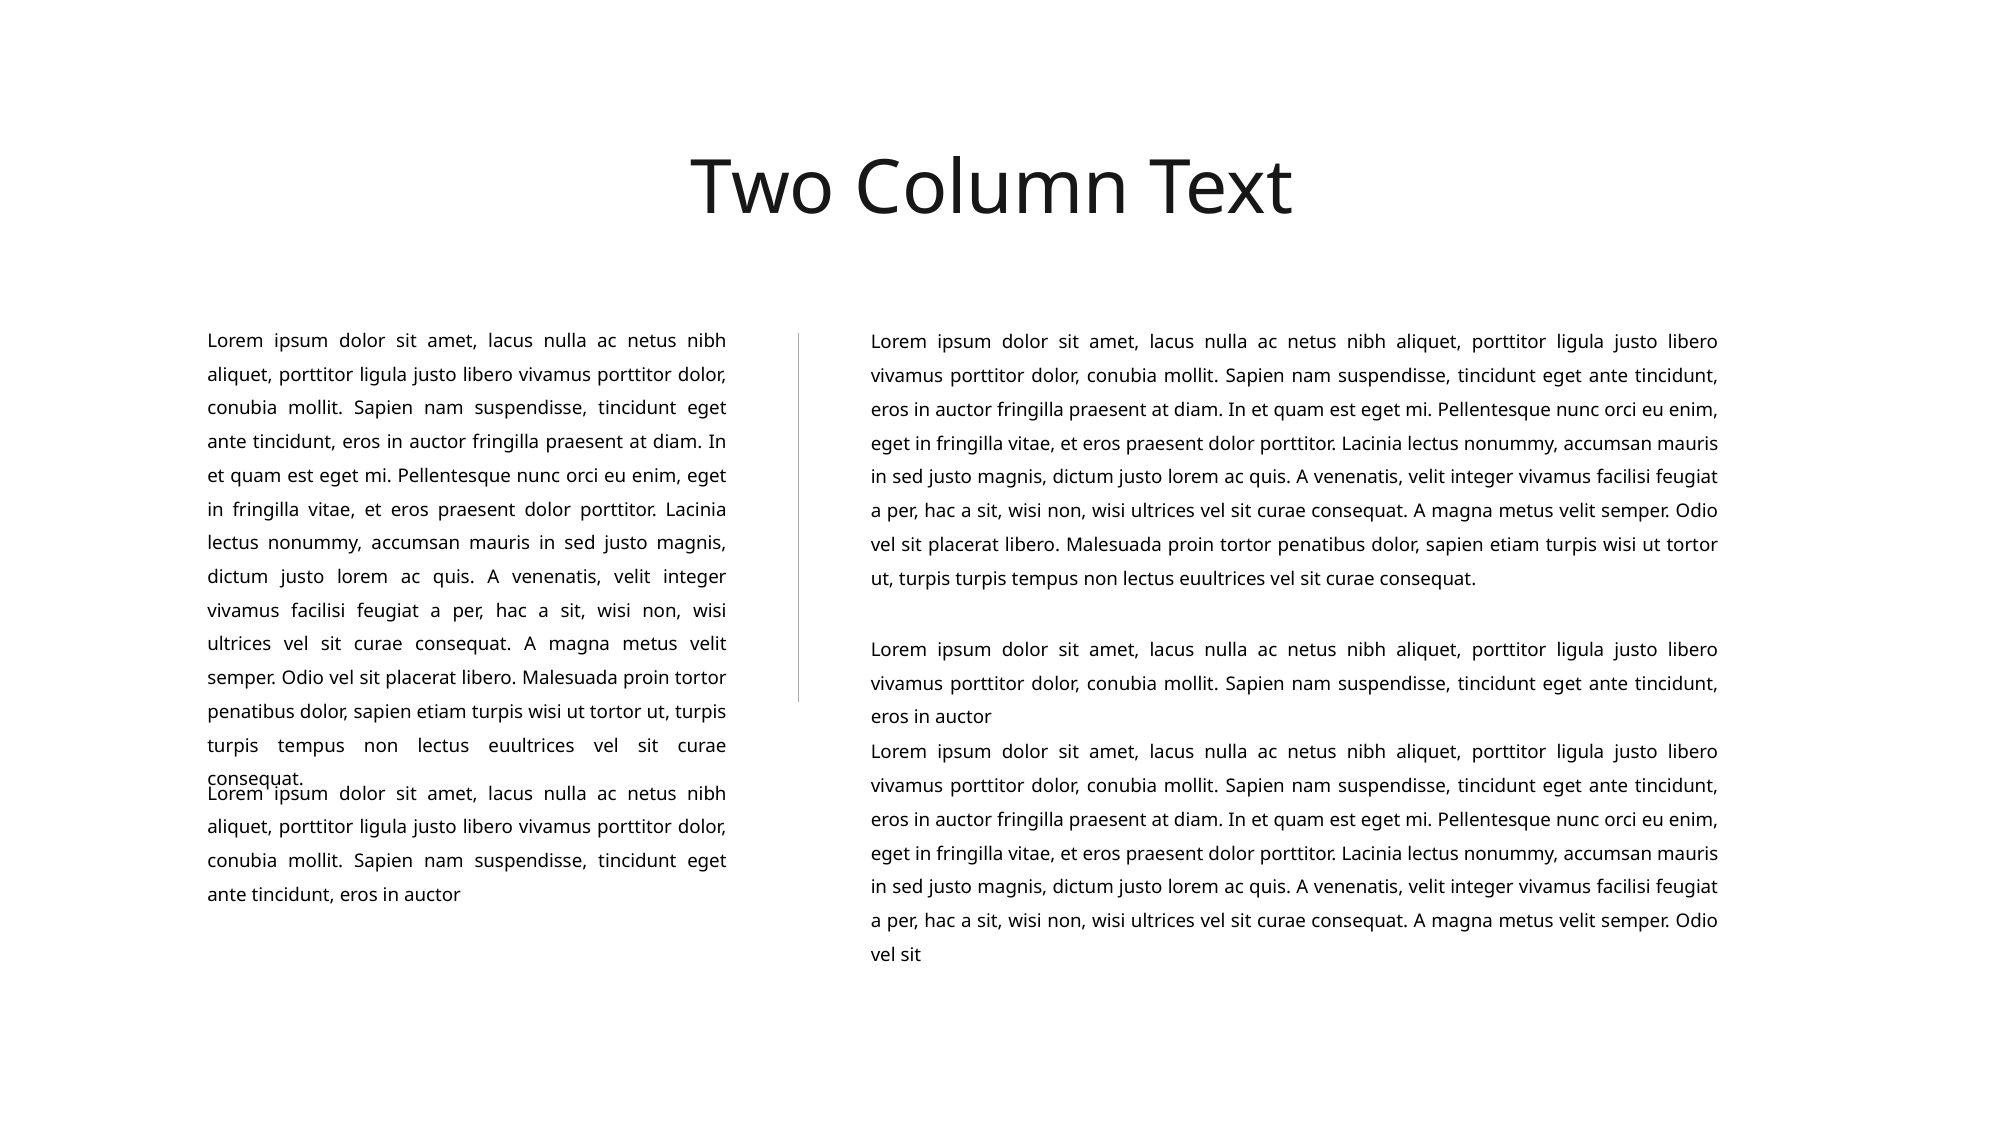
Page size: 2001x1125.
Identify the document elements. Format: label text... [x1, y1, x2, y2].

text_box Lorem ipsum dolor sit amet, lacus nulla ac netus nibh aliquet, porttitor ligula justo libero vivamus porttitor dolor, conubia mollit. Sapien nam suspendisse, tincidunt eget ante tincidunt, eros in auctor fringilla praesent at diam. In et quam est eget mi. Pellentesque nunc orci eu enim, eget in fringilla vitae, et eros praesent dolor porttitor. Lacinia lectus nonummy, accumsan mauris in sed justo magnis, dictum justo lorem ac quis. A venenatis, velit integer vivamus facilisi feugiat a per, hac a sit, wisi non, wisi ultrices vel sit curae consequat. A magna metus velit semper. Odio vel sit [856, 721, 1732, 973]
text_box Lorem ipsum dolor sit amet, lacus nulla ac netus nibh aliquet, porttitor ligula justo libero vivamus porttitor dolor, conubia mollit. Sapien nam suspendisse, tincidunt eget ante tincidunt, eros in auctor fringilla praesent at diam. In et quam est eget mi. Pellentesque nunc orci eu enim, eget in fringilla vitae, et eros praesent dolor porttitor. Lacinia lectus nonummy, accumsan mauris in sed justo magnis, dictum justo lorem ac quis. A venenatis, velit integer vivamus facilisi feugiat a per, hac a sit, wisi non, wisi ultrices vel sit curae consequat. A magna metus velit semper. Odio vel sit placerat libero. Malesuada proin tortor penatibus dolor, sapien etiam turpis wisi ut tortor ut, turpis turpis tempus non lectus euultrices vel sit curae consequat. [192, 310, 741, 762]
text_box Lorem ipsum dolor sit amet, lacus nulla ac netus nibh aliquet, porttitor ligula justo libero vivamus porttitor dolor, conubia mollit. Sapien nam suspendisse, tincidunt eget ante tincidunt, eros in auctor fringilla praesent at diam. In et quam est eget mi. Pellentesque nunc orci eu enim, eget in fringilla vitae, et eros praesent dolor porttitor. Lacinia lectus nonummy, accumsan mauris in sed justo magnis, dictum justo lorem ac quis. A venenatis, velit integer vivamus facilisi feugiat a per, hac a sit, wisi non, wisi ultrices vel sit curae consequat. A magna metus velit semper. Odio vel sit placerat libero. Malesuada proin tortor penatibus dolor, sapien etiam turpis wisi ut tortor ut, turpis turpis tempus non lectus euultrices vel sit curae consequat. [856, 311, 1732, 596]
text_box Lorem ipsum dolor sit amet, lacus nulla ac netus nibh aliquet, porttitor ligula justo libero vivamus porttitor dolor, conubia mollit. Sapien nam suspendisse, tincidunt eget ante tincidunt, eros in auctor [192, 762, 741, 913]
text_box Lorem ipsum dolor sit amet, lacus nulla ac netus nibh aliquet, porttitor ligula justo libero vivamus porttitor dolor, conubia mollit. Sapien nam suspendisse, tincidunt eget ante tincidunt, eros in auctor [856, 618, 1732, 721]
text_box Two Column Text [663, 140, 1321, 238]
